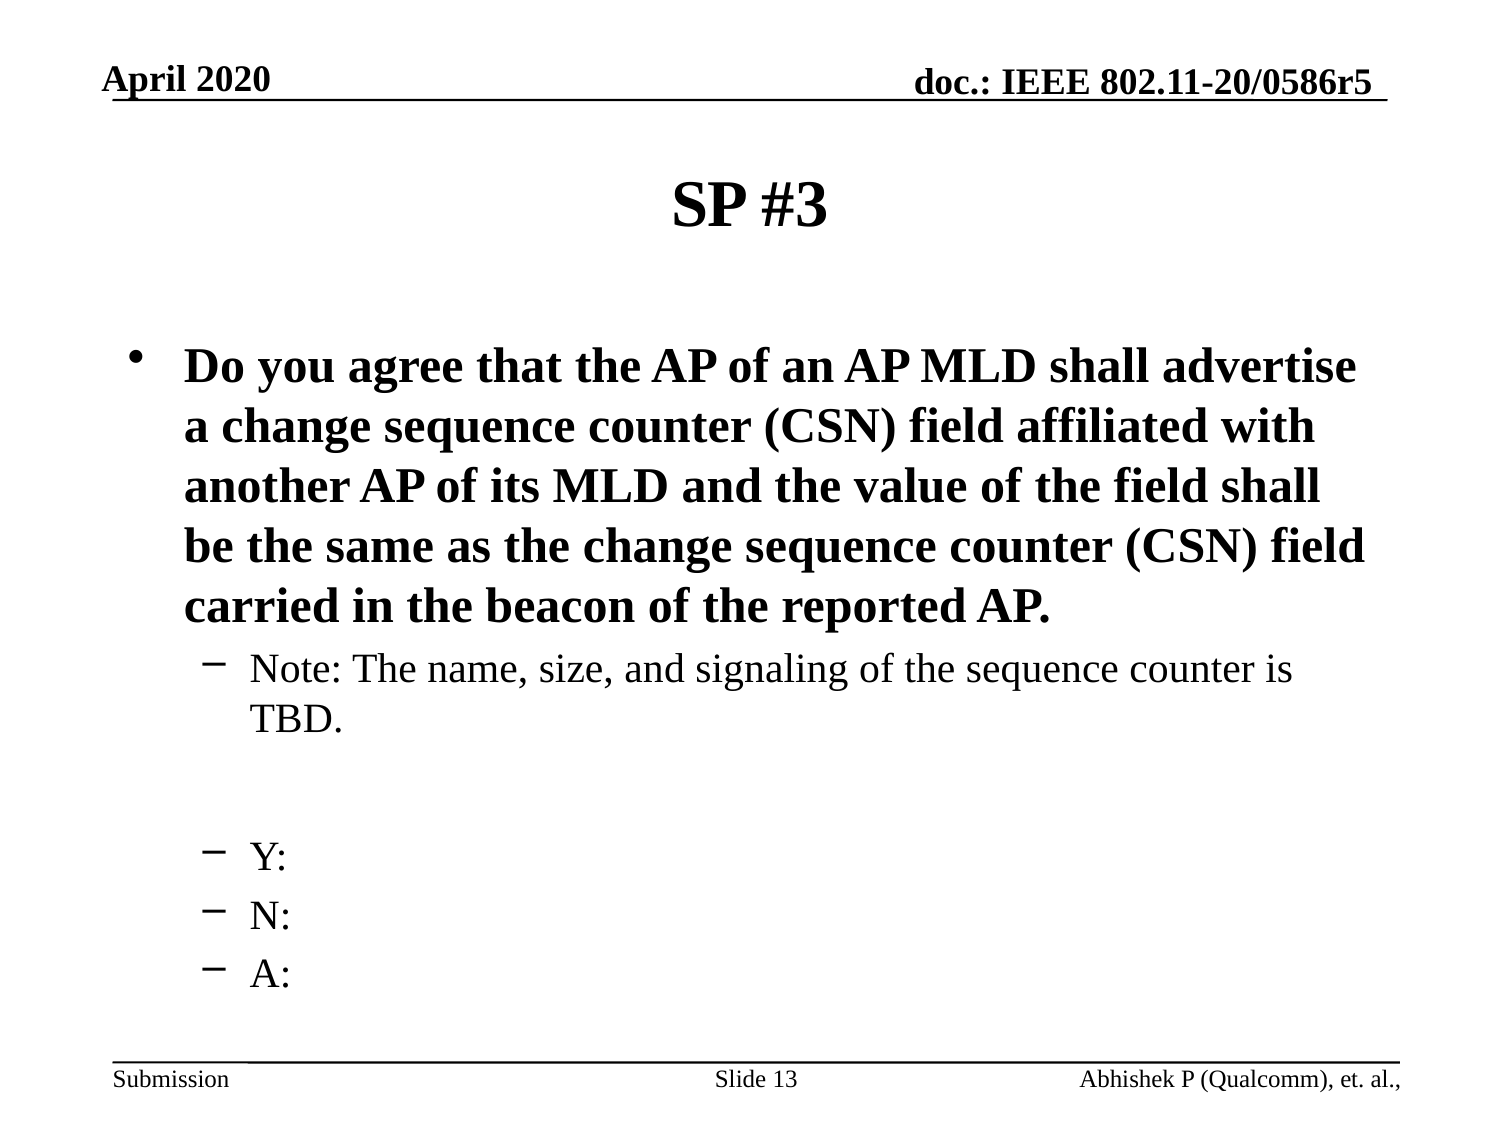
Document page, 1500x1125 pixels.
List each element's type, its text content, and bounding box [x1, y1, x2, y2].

slide_number Slide 13 [712, 1061, 801, 1093]
footer Abhishek P (Qualcomm), et. al., [949, 1061, 1402, 1093]
title SP #3 [112, 112, 1388, 288]
list Do you agree that the AP of an AP MLD shall advertise a change sequence counter (CSN) field affiliated with another AP of its MLD and the value of the field shall be the same as the change sequence counter (CSN) field carried in the beacon of the reported AP. Note: The name, size, and signaling of the sequence counter is TBD. Y: N: A: [112, 324, 1388, 1052]
